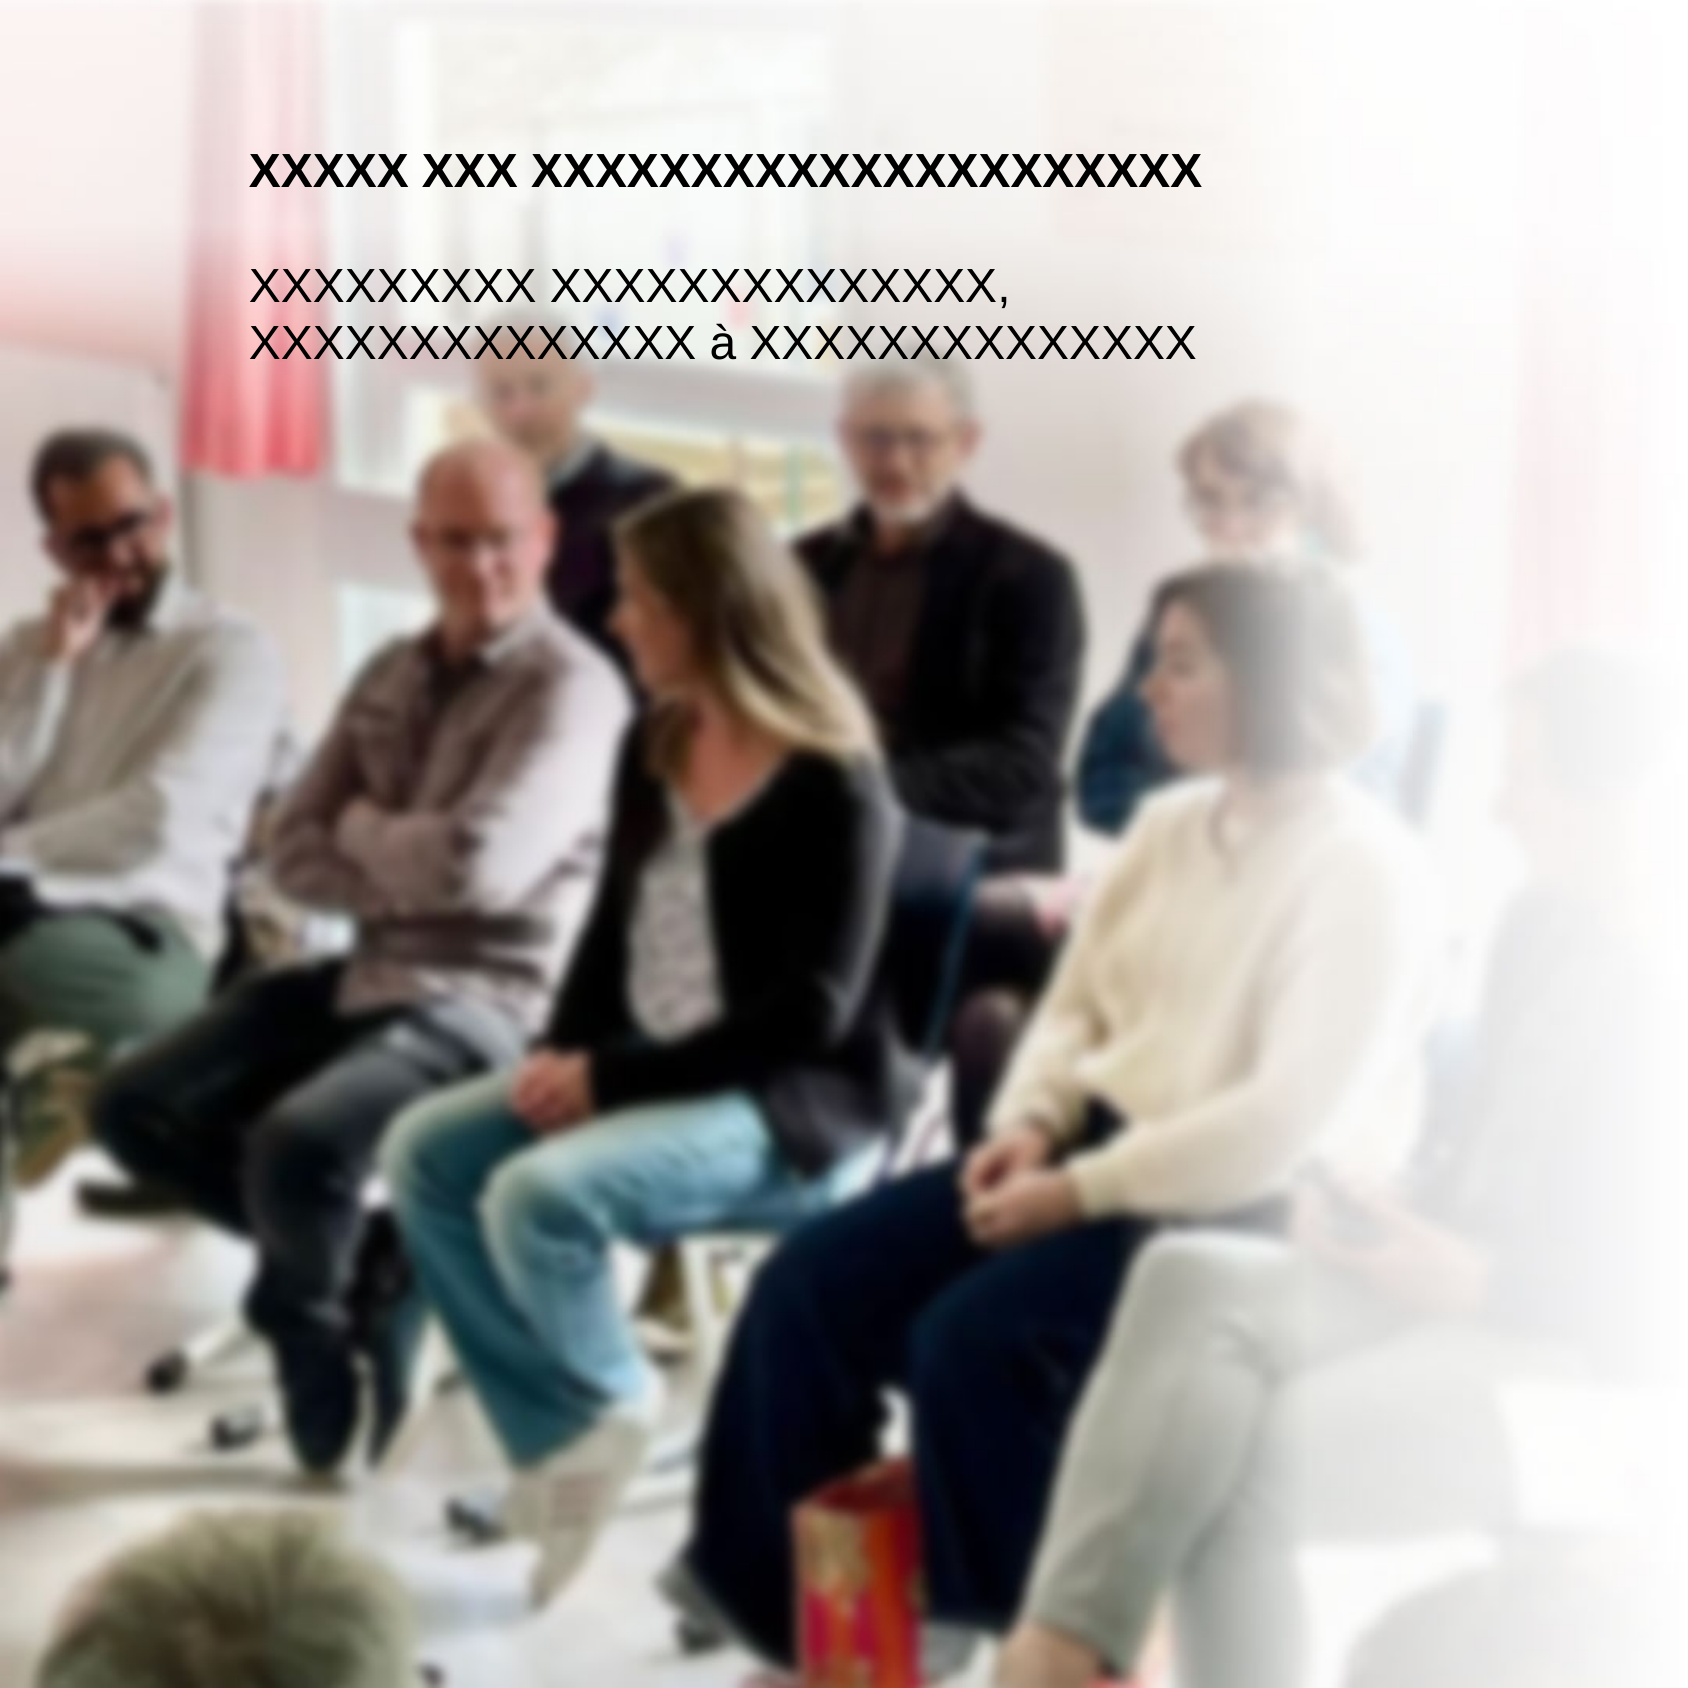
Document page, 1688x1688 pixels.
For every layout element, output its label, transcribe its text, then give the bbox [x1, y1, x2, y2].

picture [0, 0, 1688, 1688]
text_box XXXXX XXX XXXXXXXXXXXXXXXXXXXXX XXXXXXXXX XXXXXXXXXXXXXX, XXXXXXXXXXXXXX à XXXXXXXXXXXXXX [234, 124, 1571, 533]
